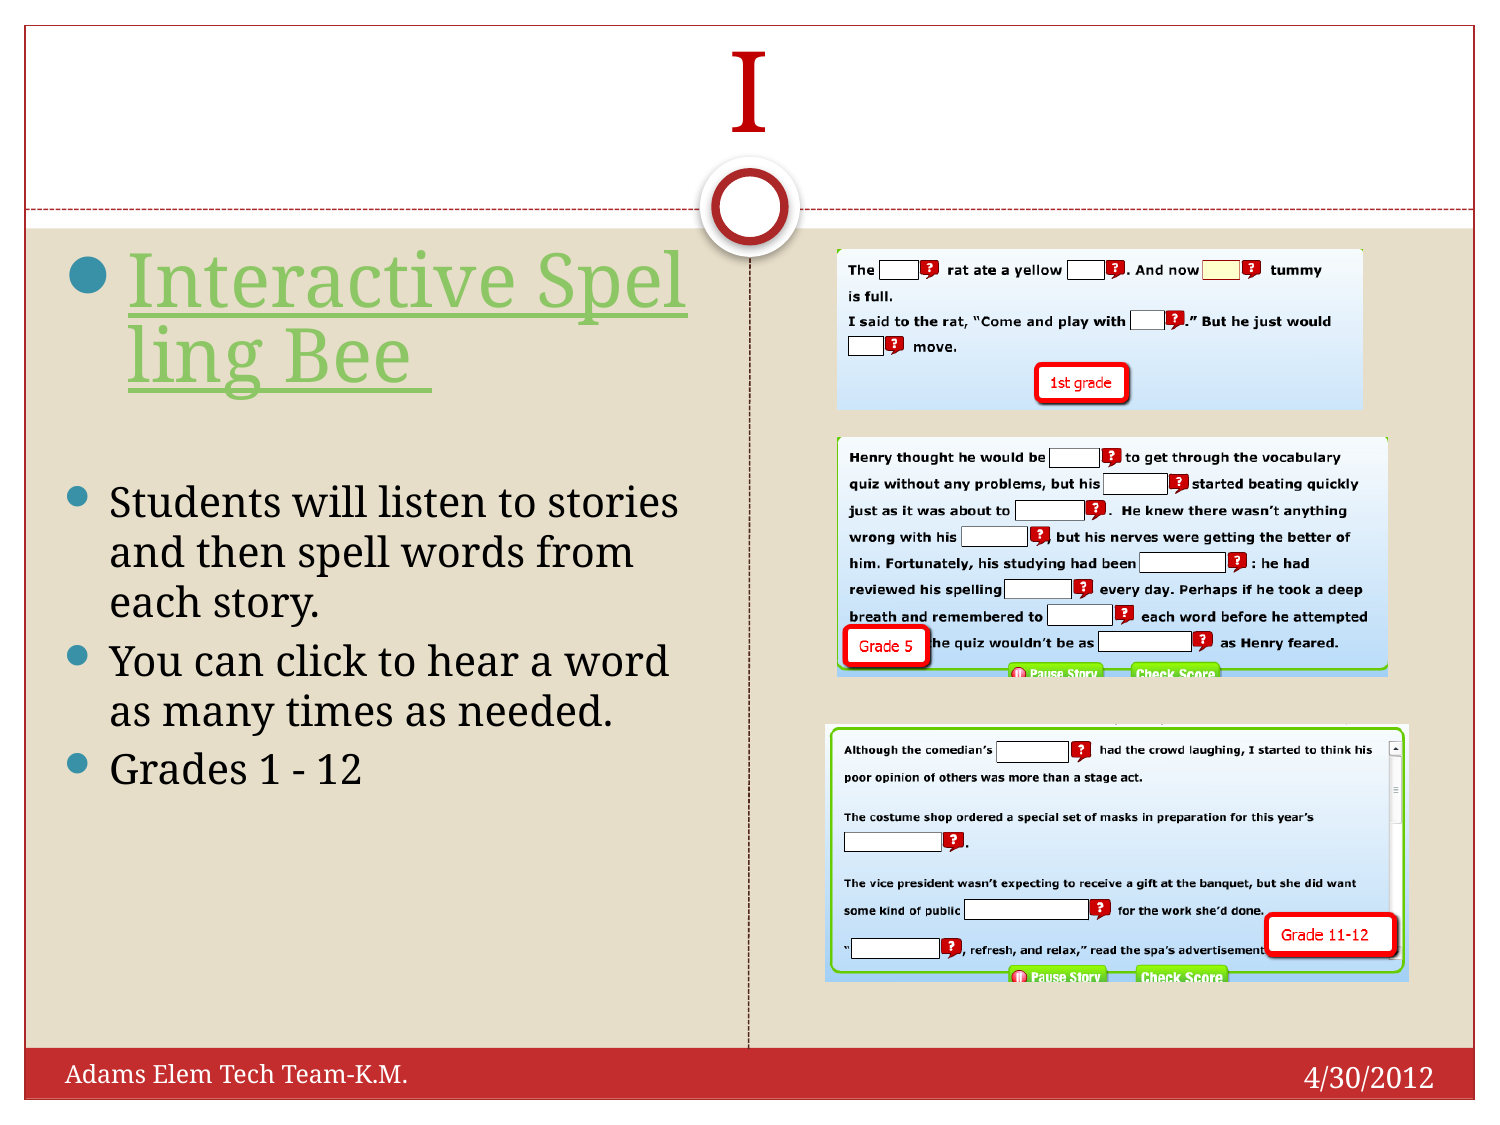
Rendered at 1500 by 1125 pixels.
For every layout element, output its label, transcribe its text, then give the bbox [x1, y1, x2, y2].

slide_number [950, 1051, 1450, 1112]
list Interactive Spelling Bee Students will listen to stories and then spell words from each story. You can click to hear a word as many times as needed. Grades 1 - 12 [49, 224, 712, 993]
footer Adams Elem Tech Team-K.M. [50, 1051, 638, 1112]
title I [49, 37, 1450, 162]
picture [837, 249, 1363, 410]
picture [837, 437, 1388, 677]
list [824, 724, 1410, 982]
